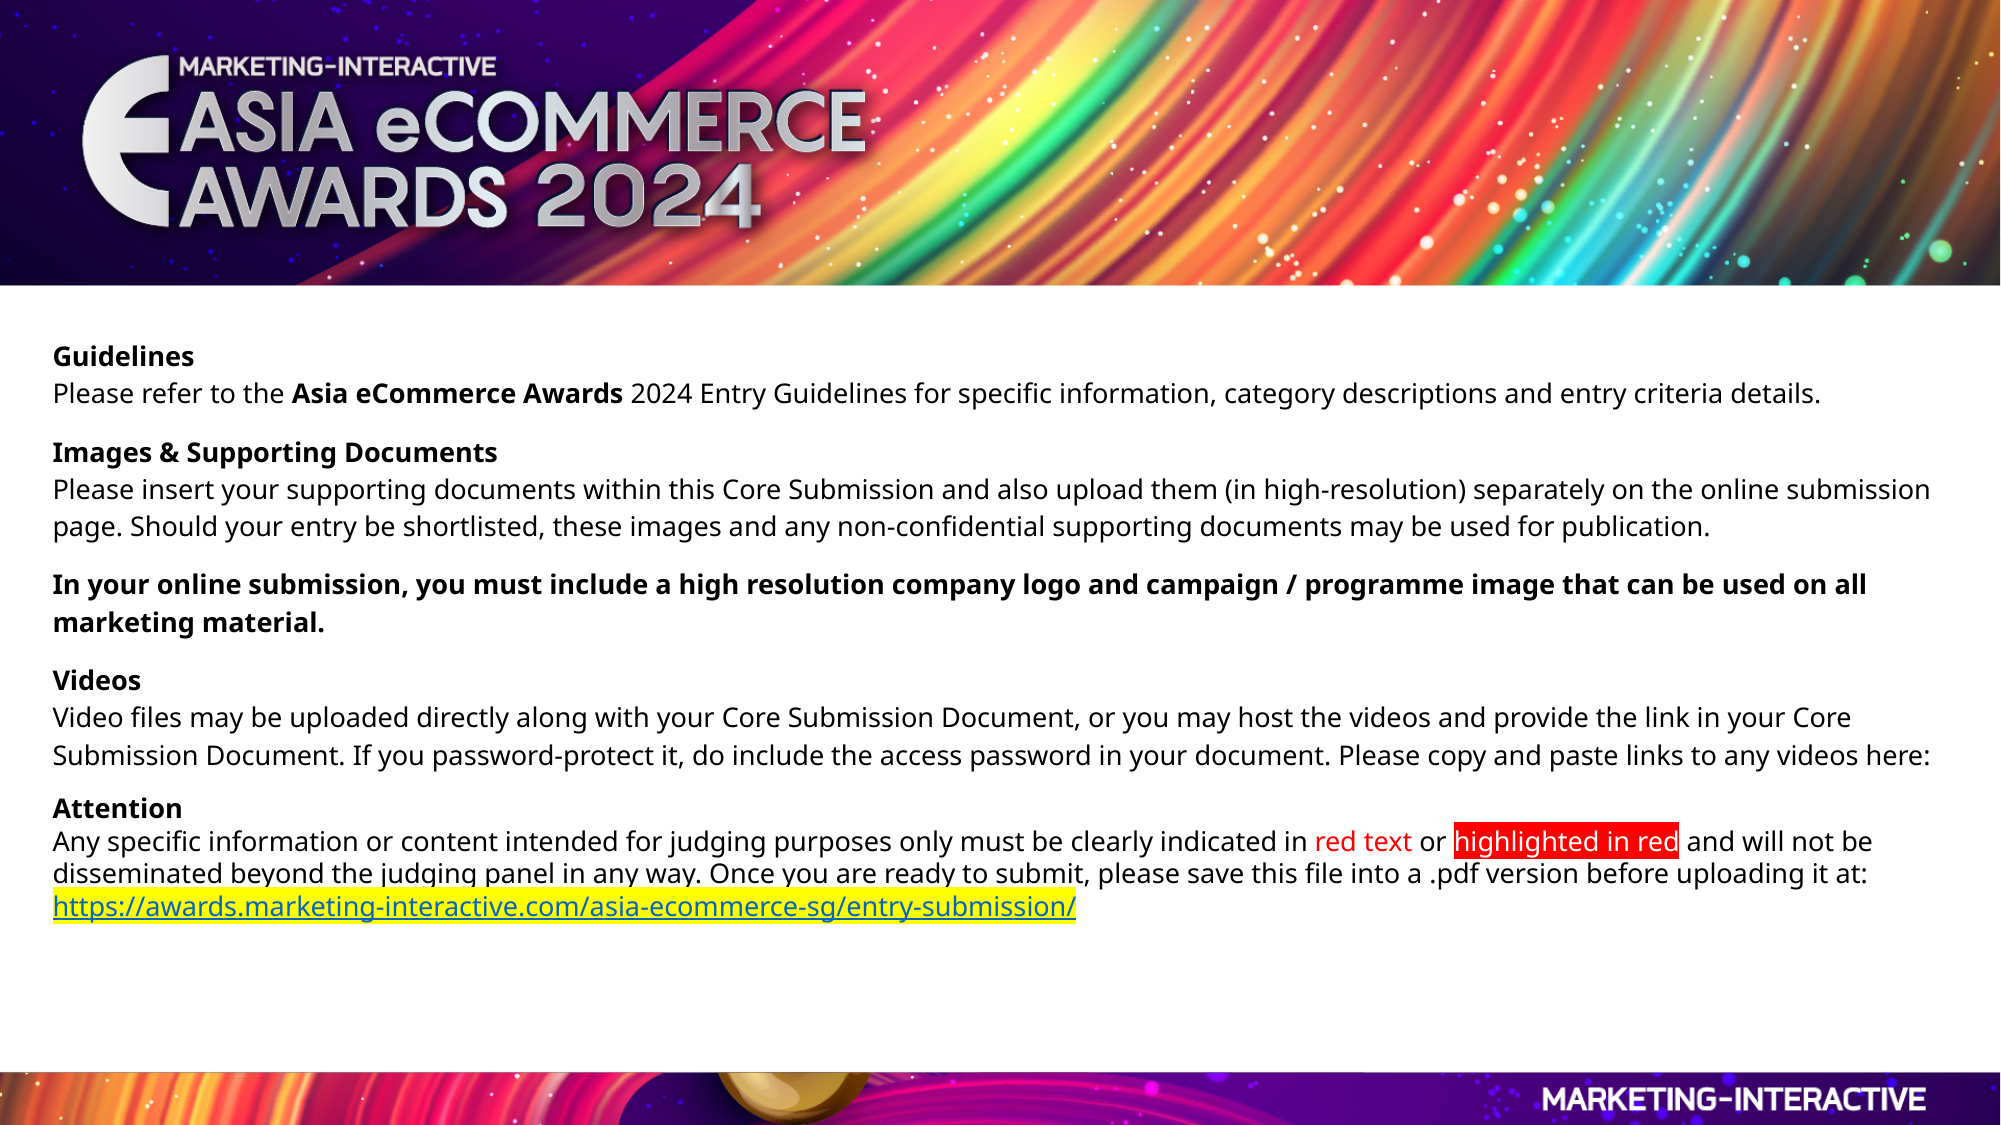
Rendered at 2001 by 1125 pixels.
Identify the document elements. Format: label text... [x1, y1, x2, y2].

text_box Guidelines Please refer to the Asia eCommerce Awards 2024 Entry Guidelines for specific information, category descriptions and entry criteria details. Images & Supporting Documents Please insert your supporting documents within this Core Submission and also upload them (in high-resolution) separately on the online submission page. Should your entry be shortlisted, these images and any non-confidential supporting documents may be used for publication. In your online submission, you must include a high resolution company logo and campaign / programme image that can be used on all marketing material. Videos Video files may be uploaded directly along with your Core Submission Document, or you may host the videos and provide the link in your Core Submission Document. If you password-protect it, do include the access password in your document. Please copy and paste links to any videos here: Attention Any specific information or content intended for judging purposes only must be clearly indicated in red text or highlighted in red and will not be disseminated beyond the judging panel in any way. Once you are ready to submit, please save this file into a .pdf version before uploading it at: https://awards.marketing-interactive.com/asia-ecommerce-sg/entry-submission/ [37, 327, 1962, 988]
picture [0, 0, 2001, 1125]
